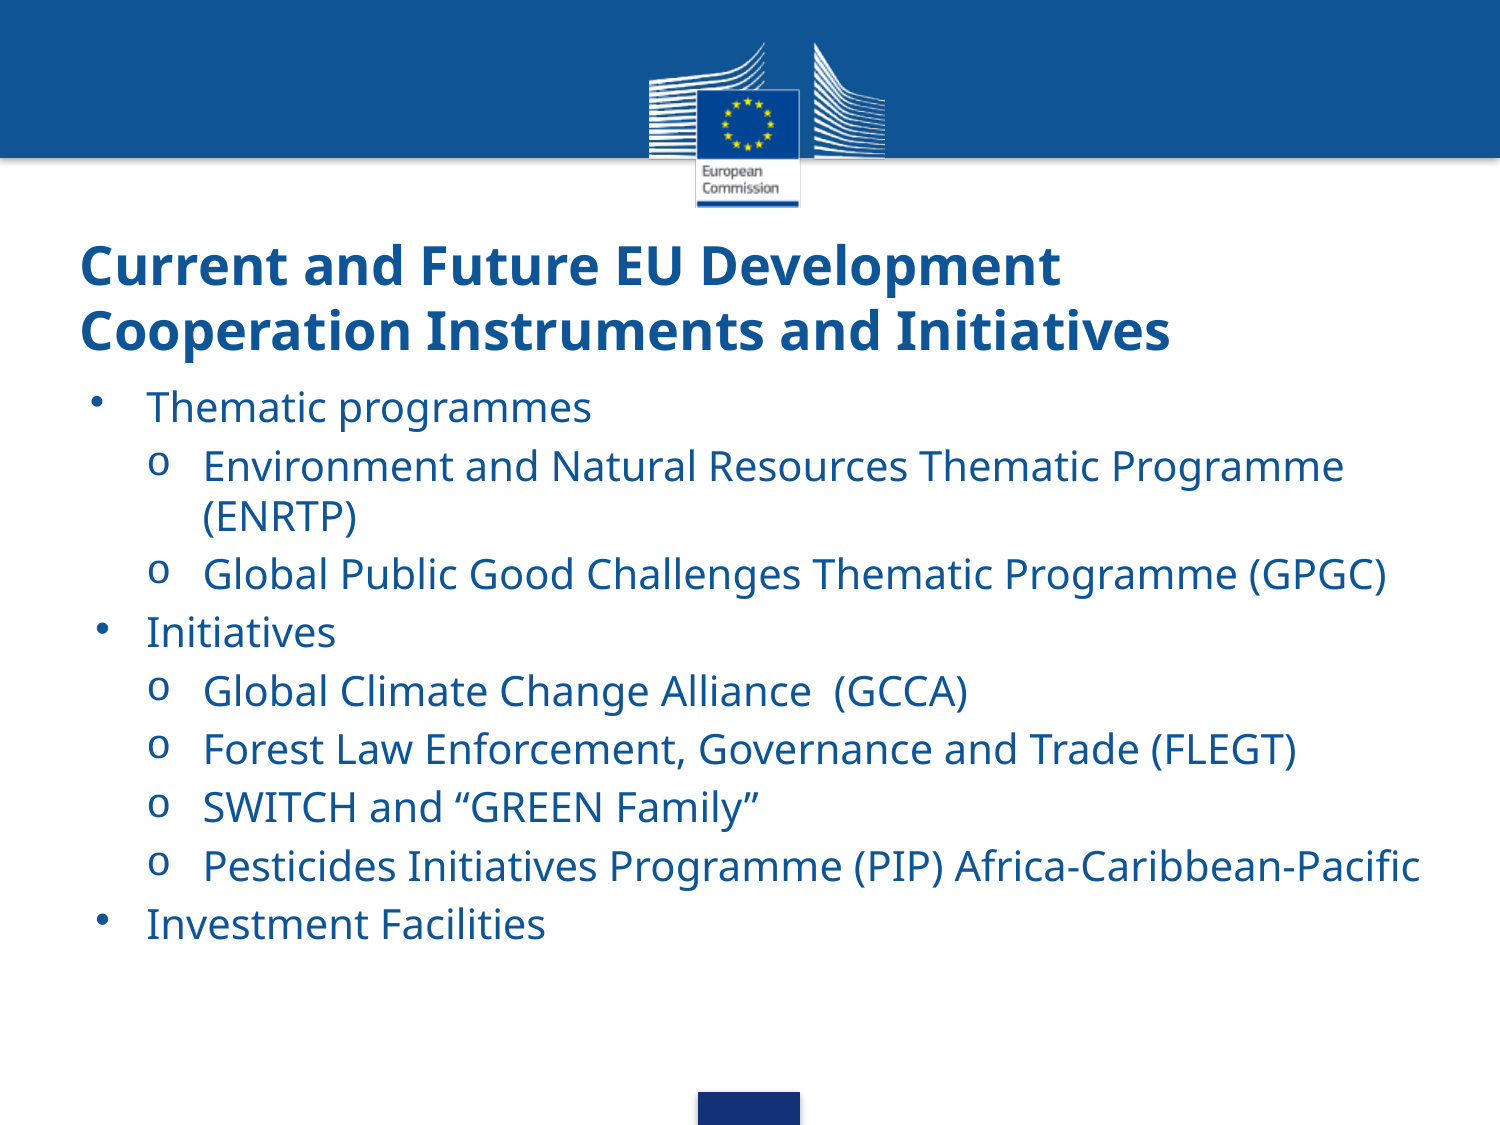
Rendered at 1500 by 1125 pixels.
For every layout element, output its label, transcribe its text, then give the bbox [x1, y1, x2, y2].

title Current and Future EU Development Cooperation Instruments and Initiatives [64, 219, 1415, 374]
list Thematic programmes Environment and Natural Resources Thematic Programme (ENRTP) Global Public Good Challenges Thematic Programme (GPGC) Initiatives Global Climate Change Alliance (GCCA) Forest Law Enforcement, Governance and Trade (FLEGT) SWITCH and “GREEN Family” Pesticides Initiatives Programme (PIP) Africa-Caribbean-Pacific Investment Facilities [75, 373, 1500, 953]
picture [649, 42, 885, 208]
